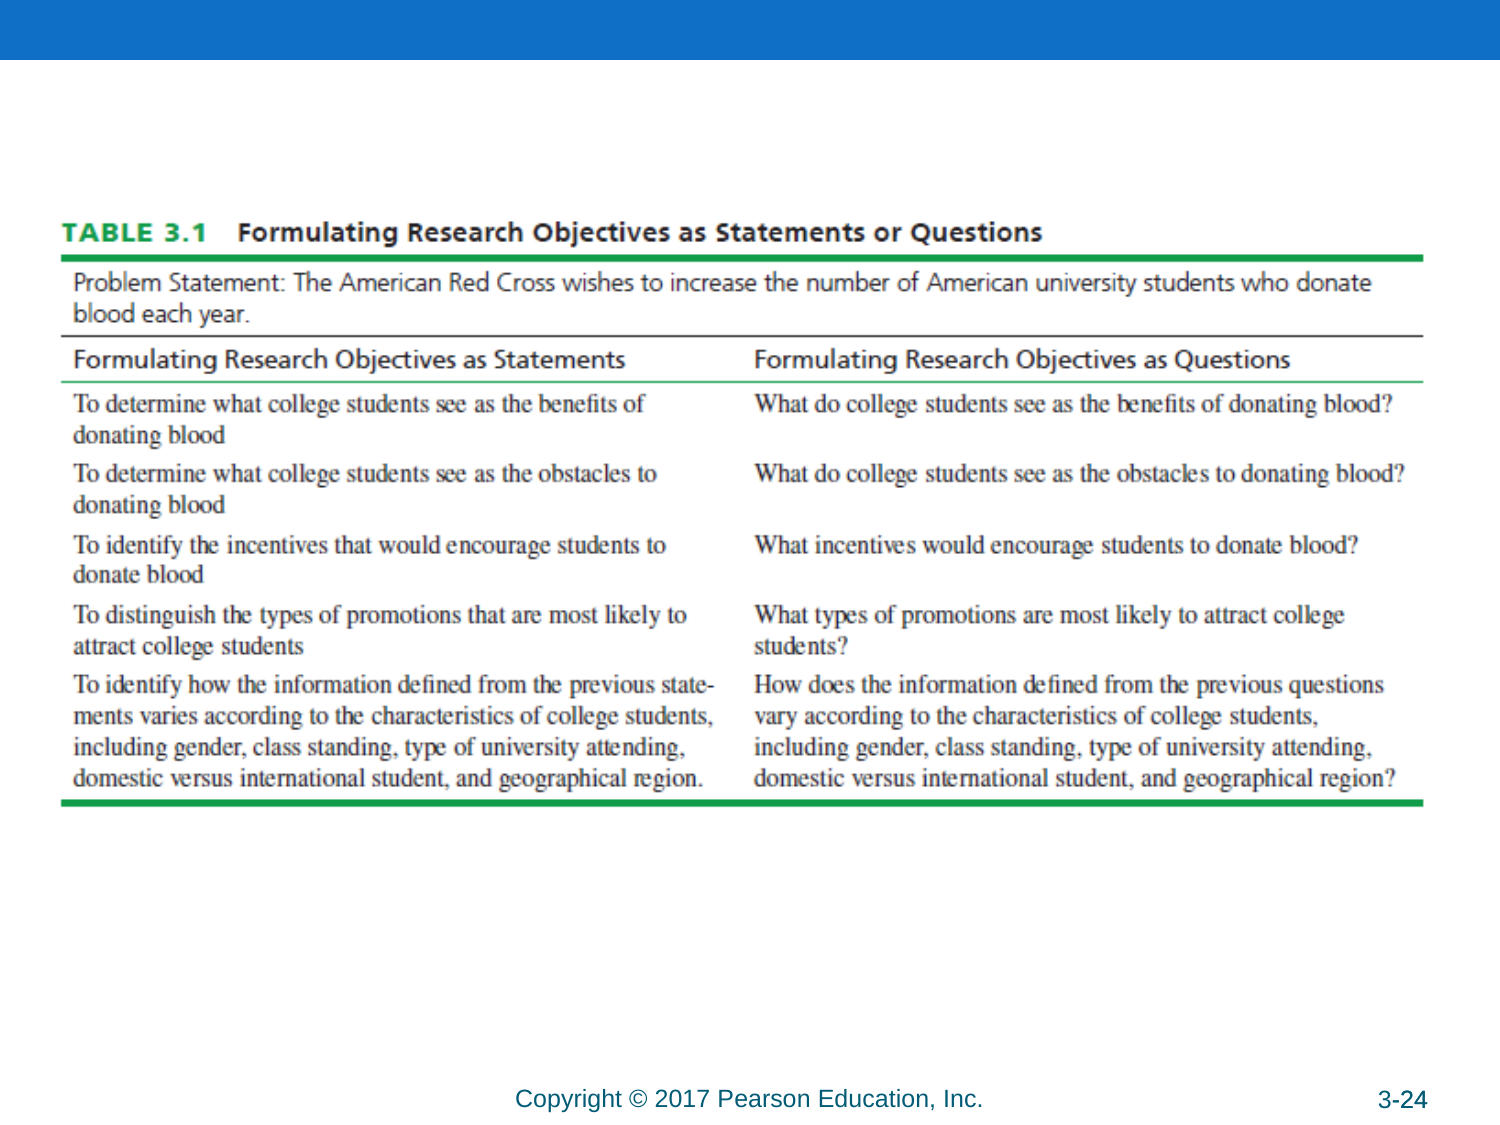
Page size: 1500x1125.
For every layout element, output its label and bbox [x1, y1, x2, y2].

picture [641, 1100, 647, 1107]
picture [12, 187, 1486, 842]
